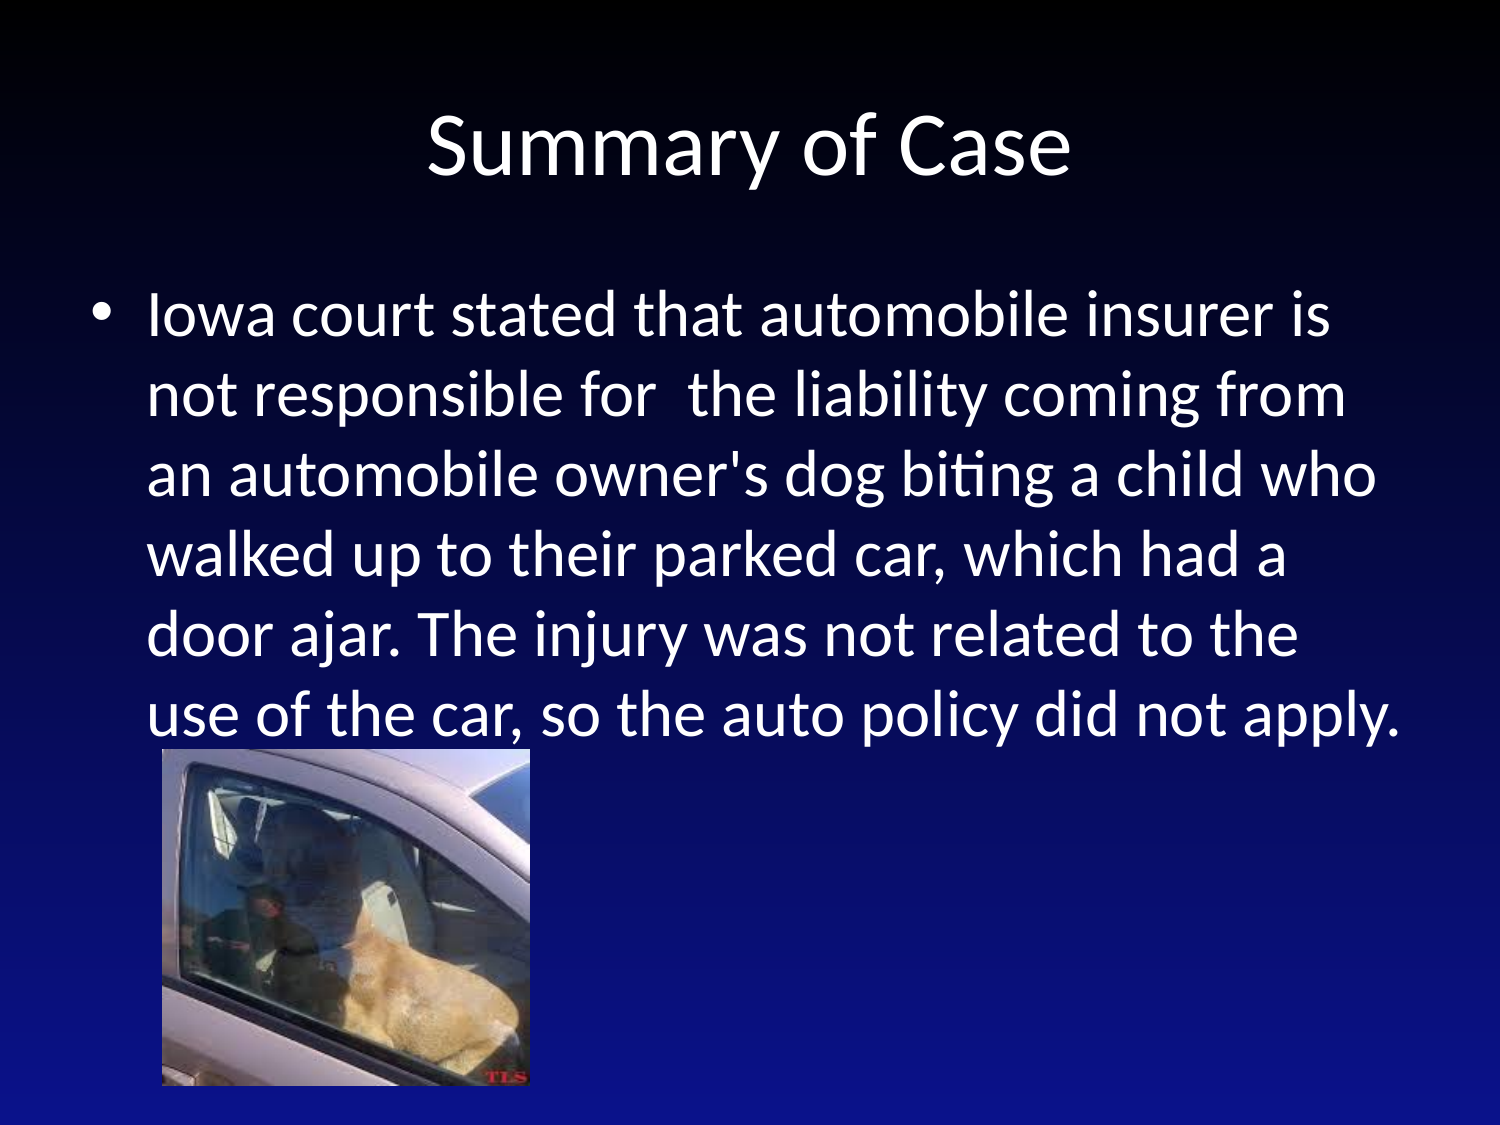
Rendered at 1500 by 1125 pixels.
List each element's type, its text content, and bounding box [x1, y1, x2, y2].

title Summary of Case [75, 45, 1425, 233]
picture [162, 749, 530, 1087]
list Iowa court stated that automobile insurer is not responsible for the liability coming from an automobile owner's dog biting a child who walked up to their parked car, which had a door ajar. The injury was not related to the use of the car, so the auto policy did not apply. [75, 262, 1425, 1005]
